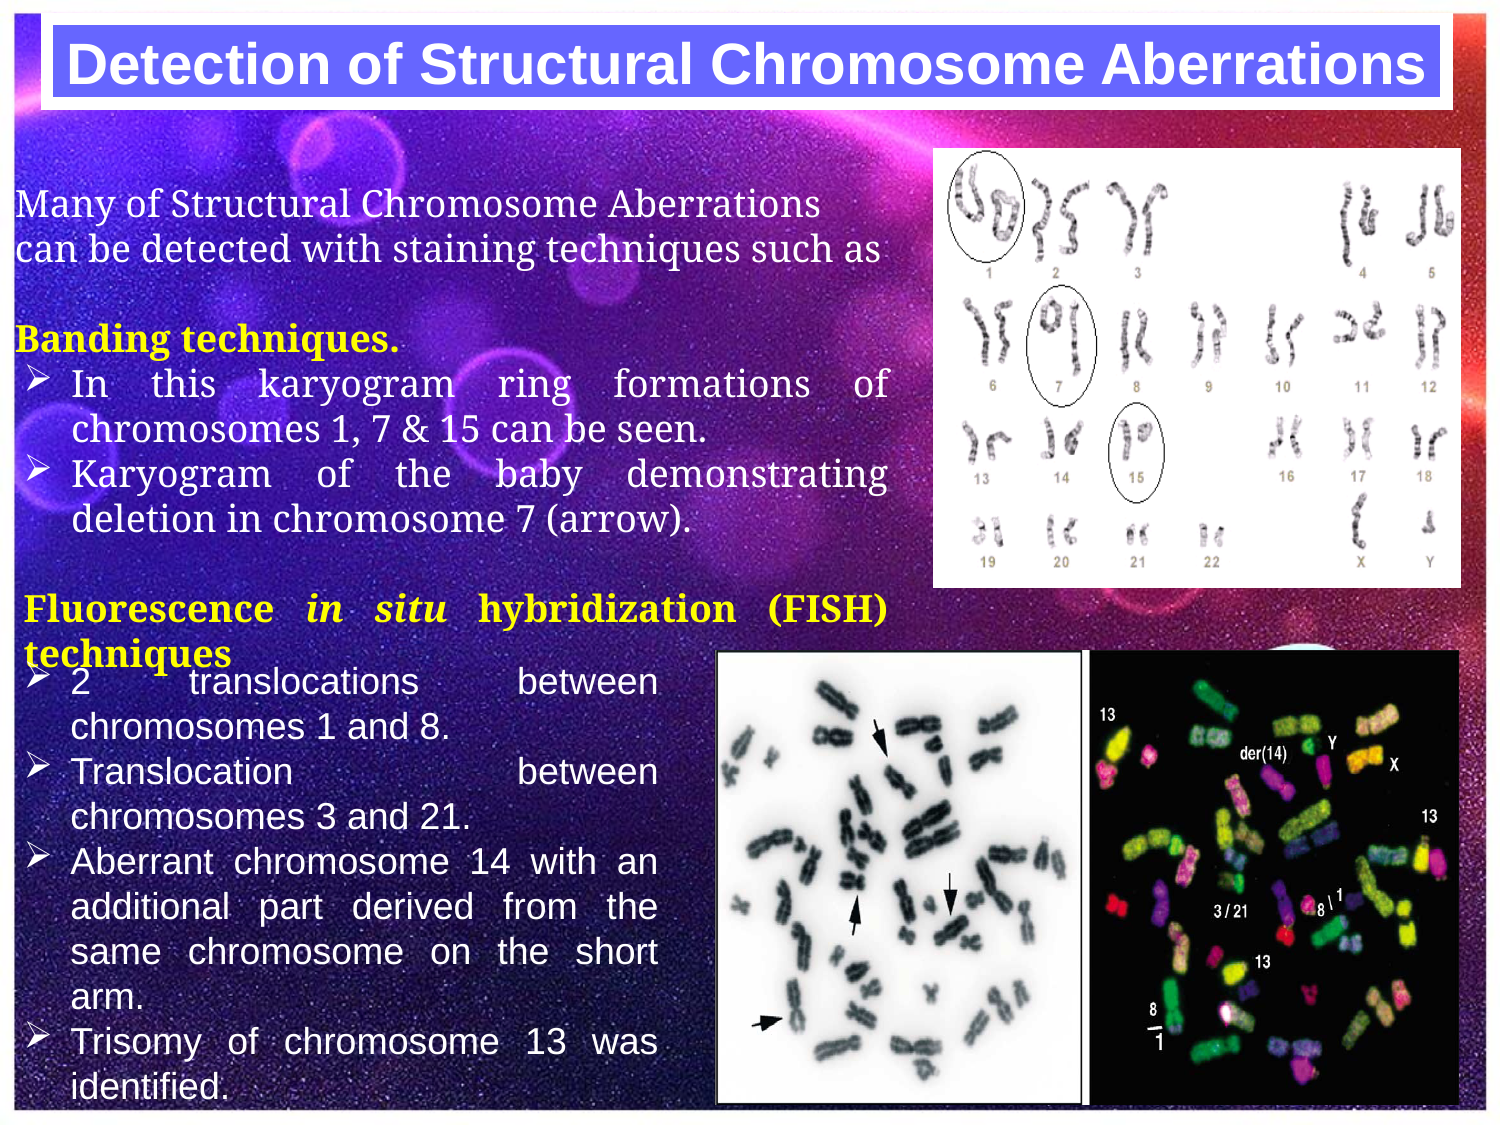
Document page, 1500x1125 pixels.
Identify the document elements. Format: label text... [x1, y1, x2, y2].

text_box Many of Structural Chromosome Aberrations can be detected with staining techniques such as Banding techniques. In this karyogram ring formations of chromosomes 1, 7 & 15 can be seen. Karyogram of the baby demonstrating deletion in chromosome 7 (arrow). Fluorescence in situ hybridization (FISH) techniques [0, 172, 904, 683]
picture [0, 1, 1500, 1125]
text_box 2 translocations between chromosomes 1 and 8. Translocation between chromosomes 3 and 21. Aberrant chromosome 14 with an additional part derived from the same chromosome on the short arm. Trisomy of chromosome 13 was identified. [0, 649, 674, 1115]
text_box Detection of Structural Chromosome Aberrations [47, 19, 1447, 104]
